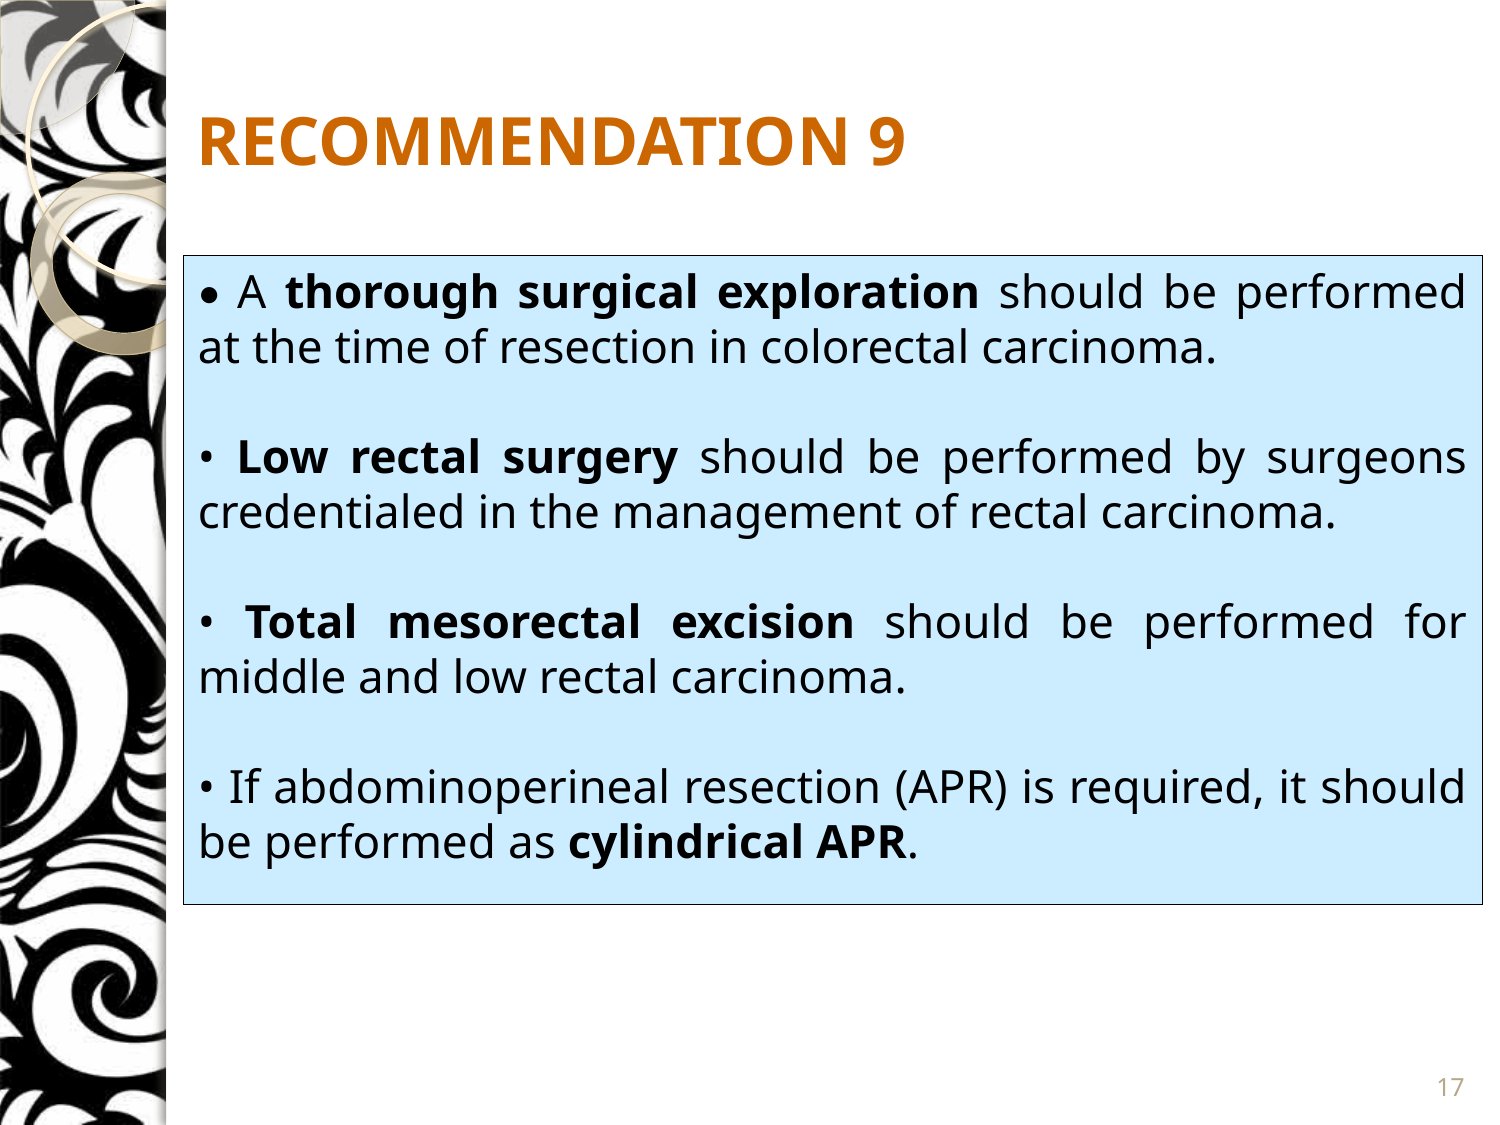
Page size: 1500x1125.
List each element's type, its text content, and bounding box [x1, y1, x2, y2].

picture [136, 0, 164, 4]
text_box • A thorough surgical exploration should be performed at the time of resection in colorectal carcinoma. • Low rectal surgery should be performed by surgeons credentialed in the management of rectal carcinoma. • Total mesorectal excision should be performed for middle and low rectal carcinoma. • If abdominoperineal resection (APR) is required, it should be performed as cylindrical APR. [183, 255, 1483, 905]
picture [0, 134, 166, 1125]
slide_number 17 [1413, 1034, 1488, 1113]
picture [53, 241, 160, 332]
title RECOMMENDATION 9 [181, 45, 1412, 233]
picture [32, 13, 160, 207]
picture [62, 195, 160, 280]
